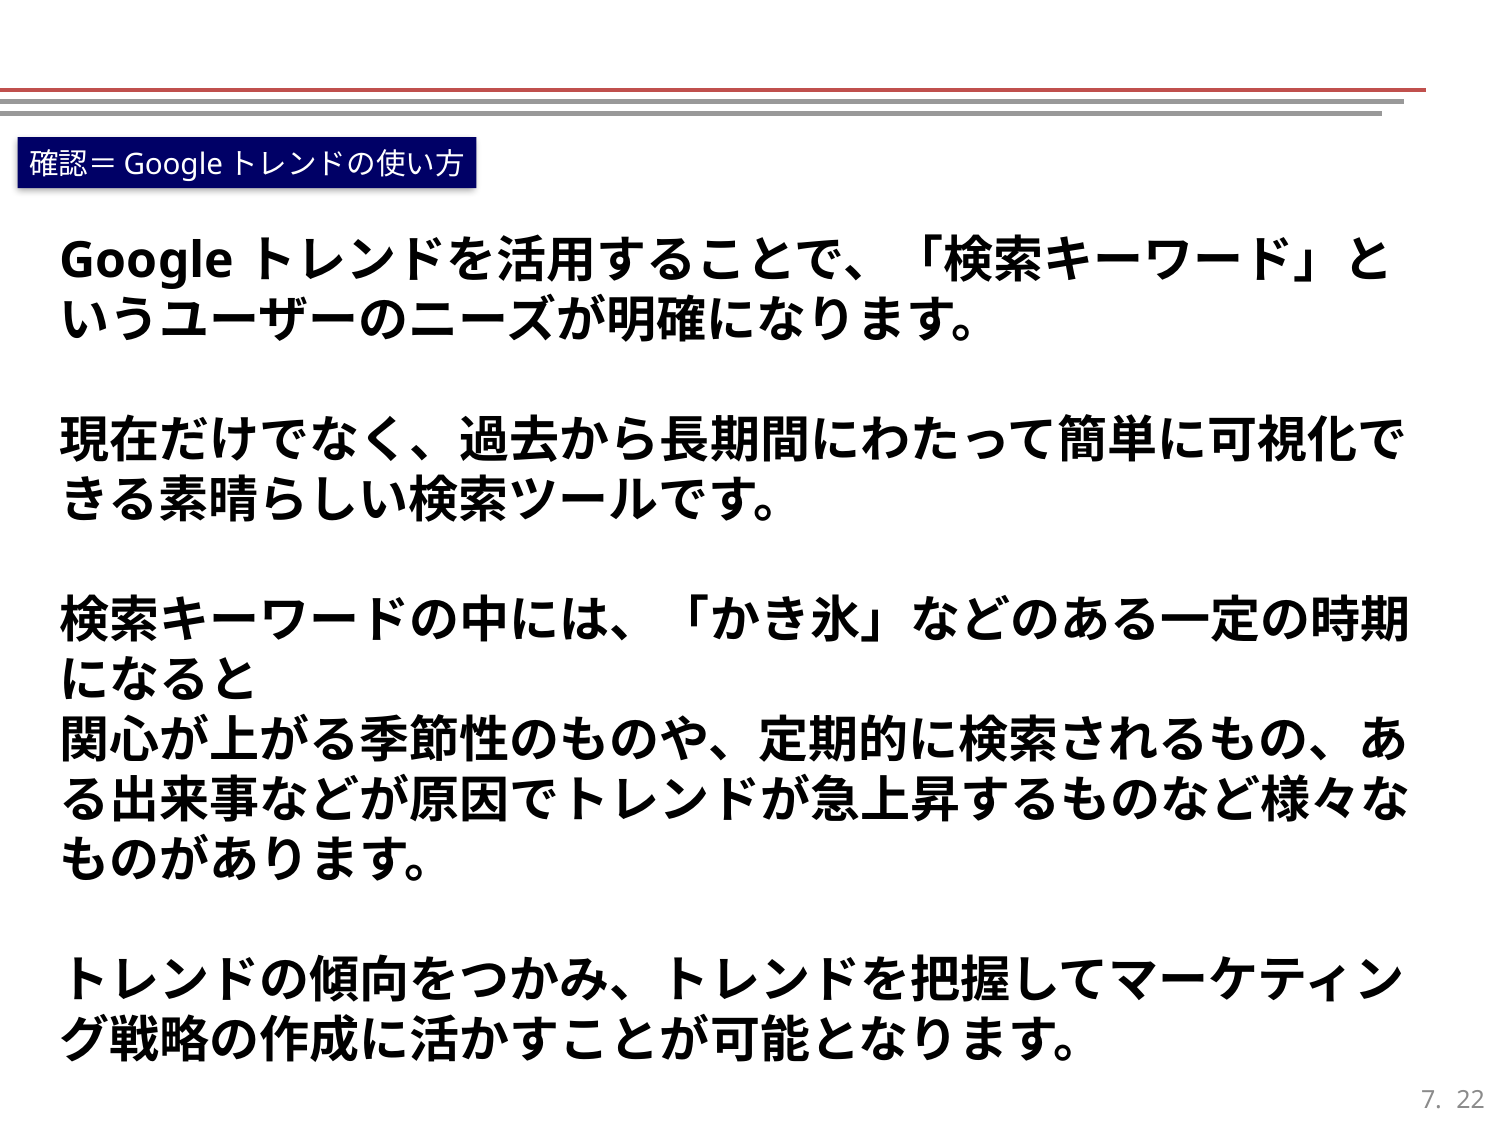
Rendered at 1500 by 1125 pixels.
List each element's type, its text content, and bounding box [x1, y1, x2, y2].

slide_number 21 [1381, 1065, 1500, 1125]
text_box 確認＝Googleトレンドの使い方 [17, 137, 477, 189]
text_box Googleトレンドを活用することで、「検索キーワード」というユーザーのニーズが明確になります。 現在だけでなく、過去から長期間にわたって簡単に可視化できる素晴らしい検索ツールです。 検索キーワードの中には、「かき氷」などのある一定の時期になると 関心が上がる季節性のものや、定期的に検索されるもの、ある出来事などが原因でトレンドが急上昇するものなど様々なものがあります。 トレンドの傾向をつかみ、トレンドを把握してマーケティング戦略の作成に活かすことが可能となります。 [44, 219, 1455, 1075]
